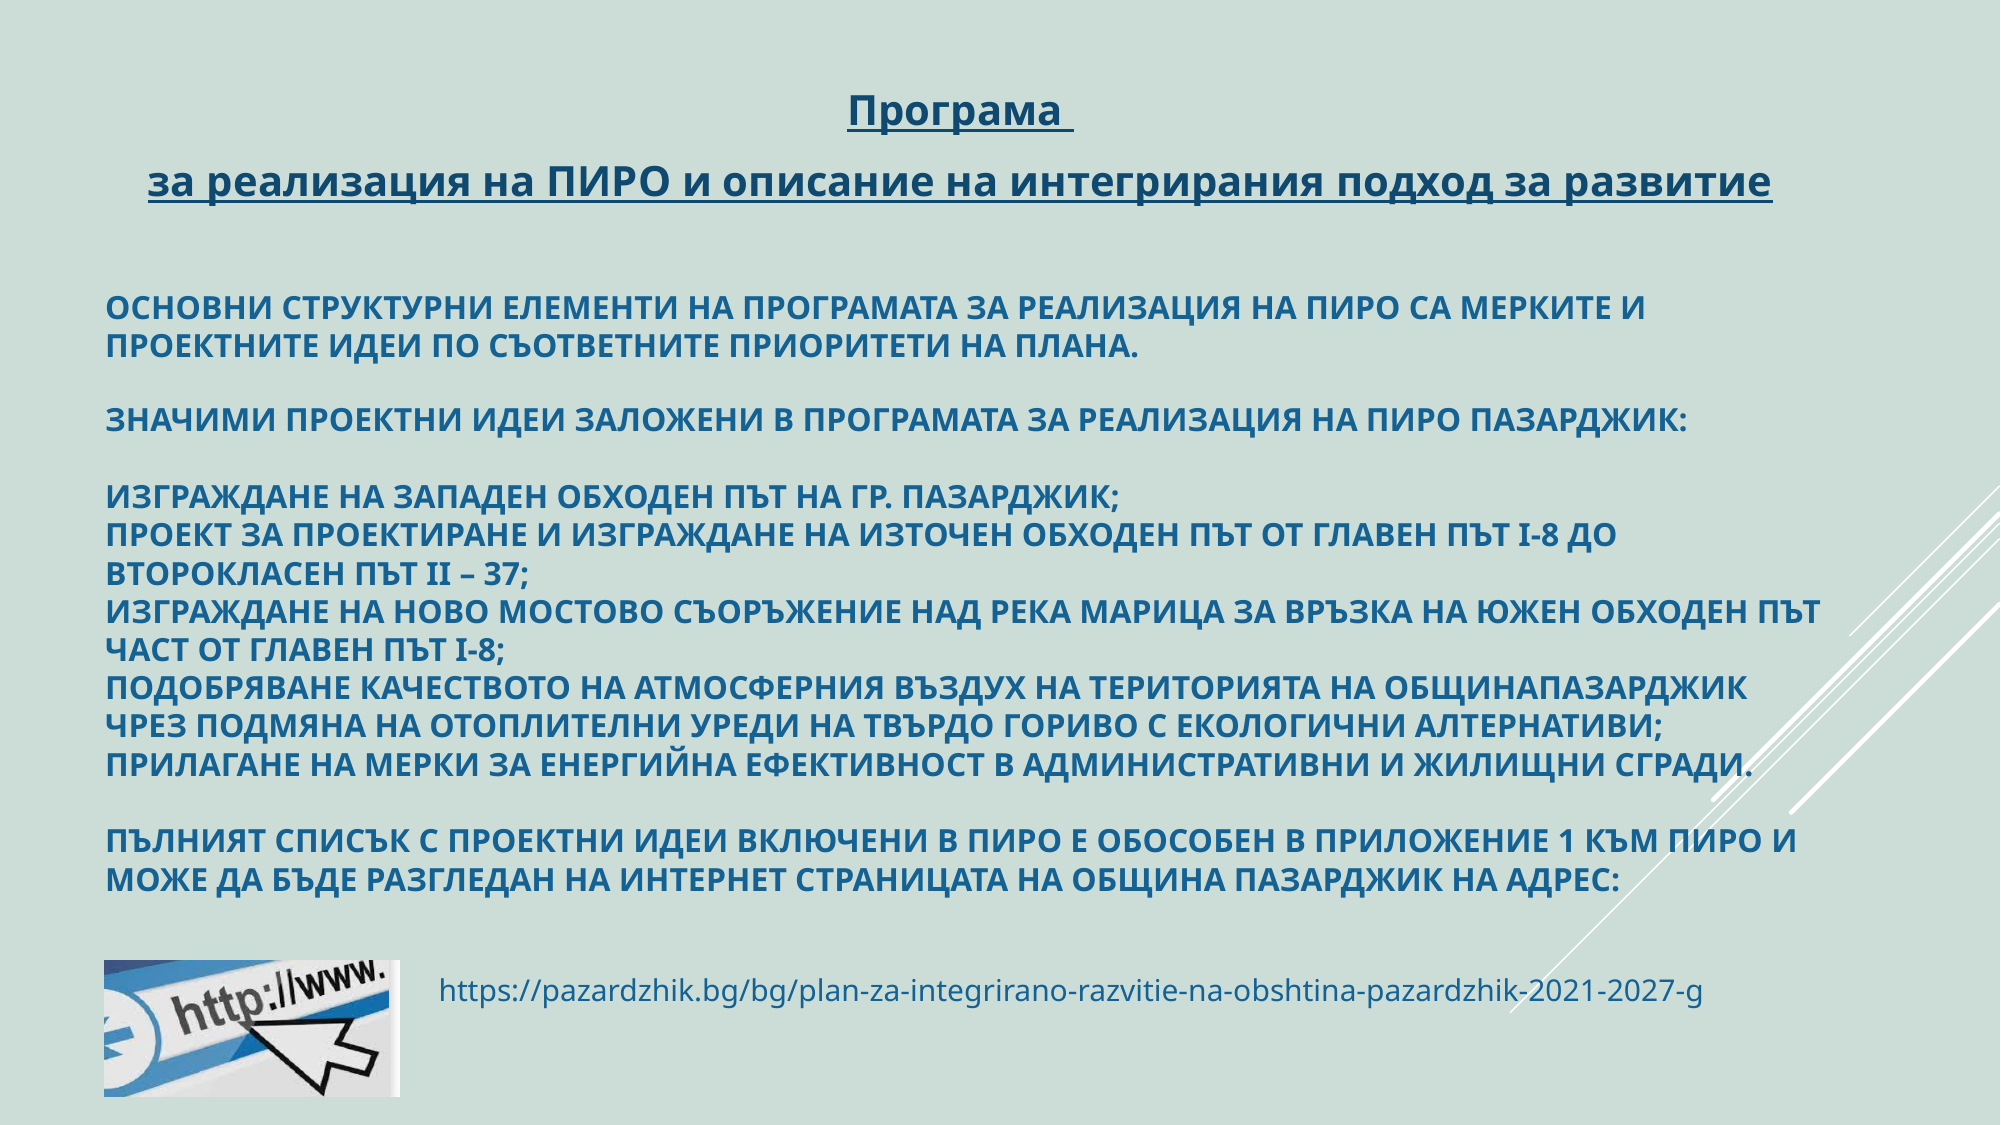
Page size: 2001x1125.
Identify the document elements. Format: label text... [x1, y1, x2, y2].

title Основни структурни елементи на Програмата за реализация на ПИРО са мерките и проектните идеи по съответните приоритети на плана. Значими проектни идеи заложени в Програмата за реализация на ПИРО Пазарджик: Изграждане на западен обходен път на гр. Пазарджик; Проект за проектиране и изграждане на източен обходен път от Главен път I-8 до Второкласен път II – 37; Изграждане на ново мостово съоръжение над река Марица за връзка на Южен обходен път част от Главен път I-8; Подобряване качеството на атмосферния въздух на територията на общинаПазарджик чрез подмяна на отоплителни уреди на твърдо гориво с екологични алтернативи; Прилагане на мерки за енергийна ефективност в административни и жилищни сгради. Пълният списък с проектни идеи включени в ПИРО е обособен в Приложение 1 към ПИРО и може да бъде разгледан на интернет страницата на Община Пазарджик на адрес: https://pazardzhik.bg/bg/plan-za-integrirano-razvitie-na-obshtina-pazardzhik-2021-2027-g [90, 275, 1843, 1056]
picture [104, 959, 400, 1097]
list Програма за реализация на ПИРО и описание на интегрирания подход за развитие [128, 54, 1792, 235]
